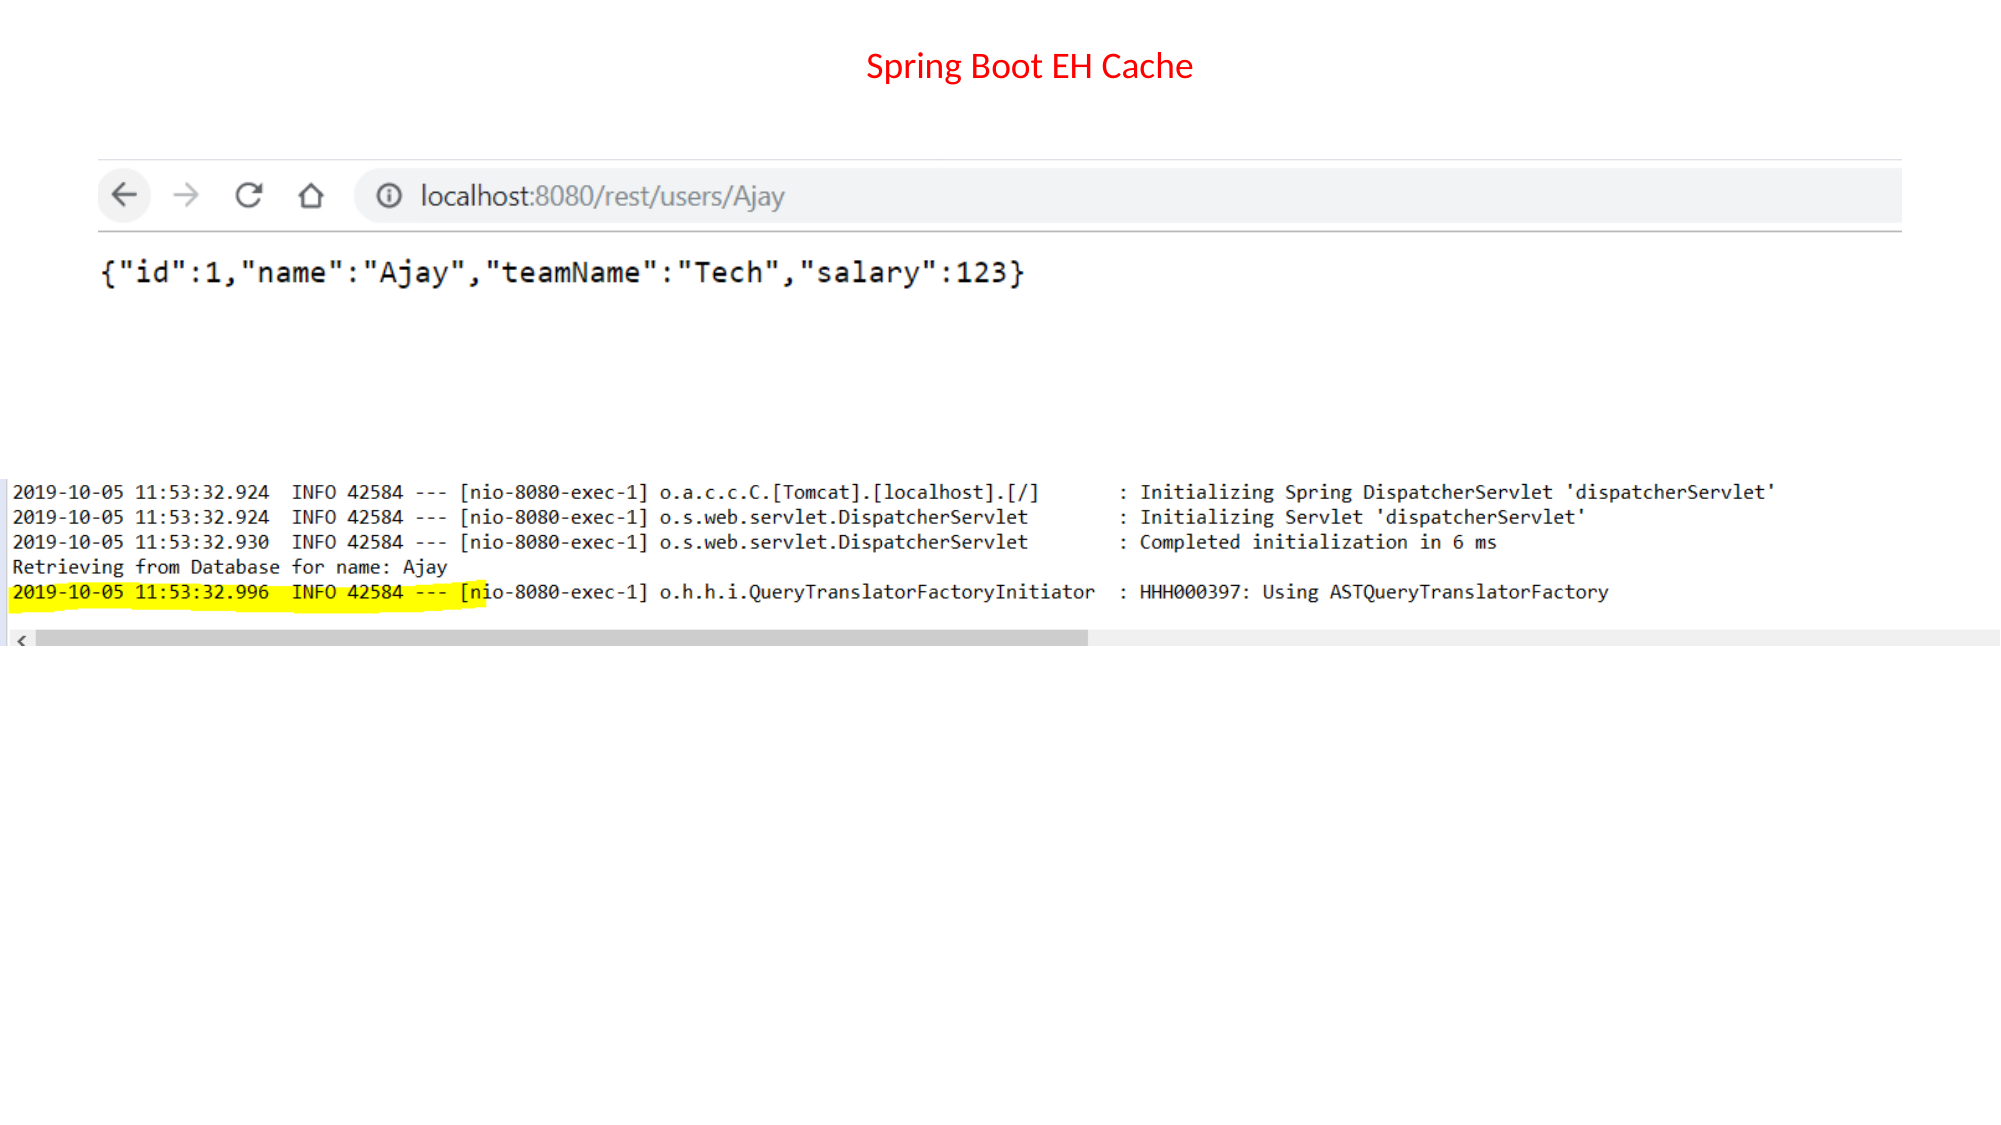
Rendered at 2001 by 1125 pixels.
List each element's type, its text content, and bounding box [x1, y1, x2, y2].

picture [0, 479, 2000, 646]
picture [98, 159, 1902, 406]
text_box Spring Boot EH Cache [508, 0, 1552, 128]
